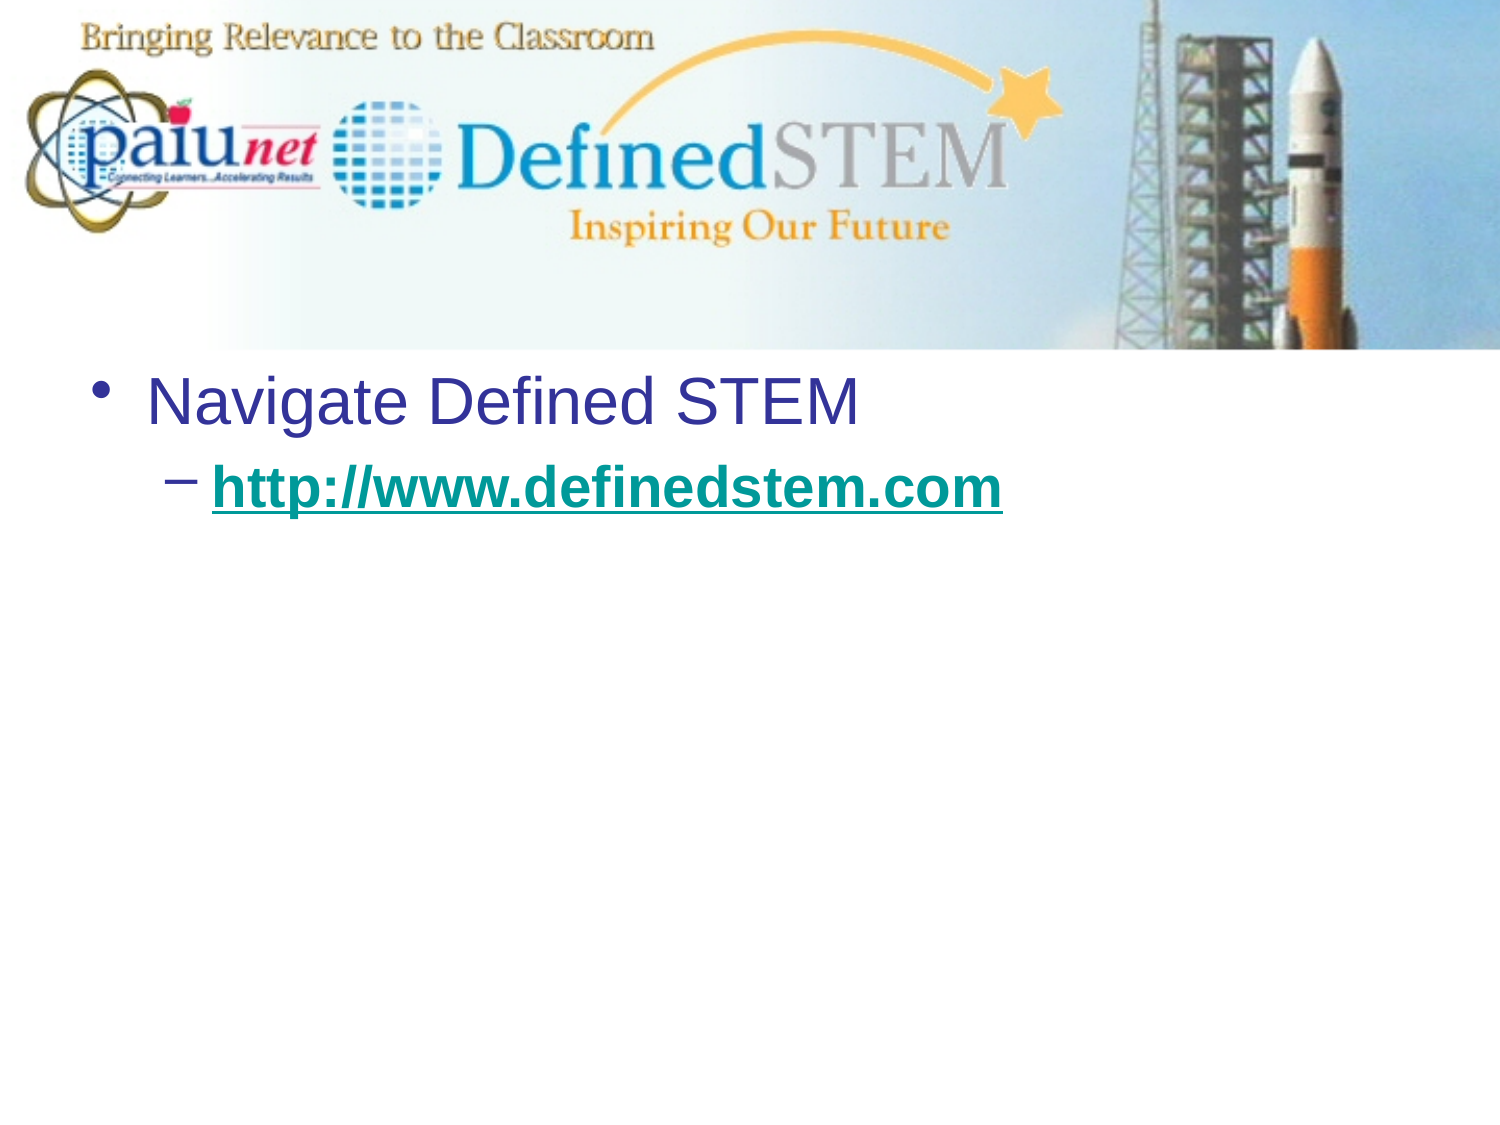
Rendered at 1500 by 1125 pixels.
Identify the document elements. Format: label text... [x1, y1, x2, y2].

list Navigate Defined STEM http://www.definedstem.com [74, 349, 1426, 1006]
picture [0, 0, 1500, 365]
